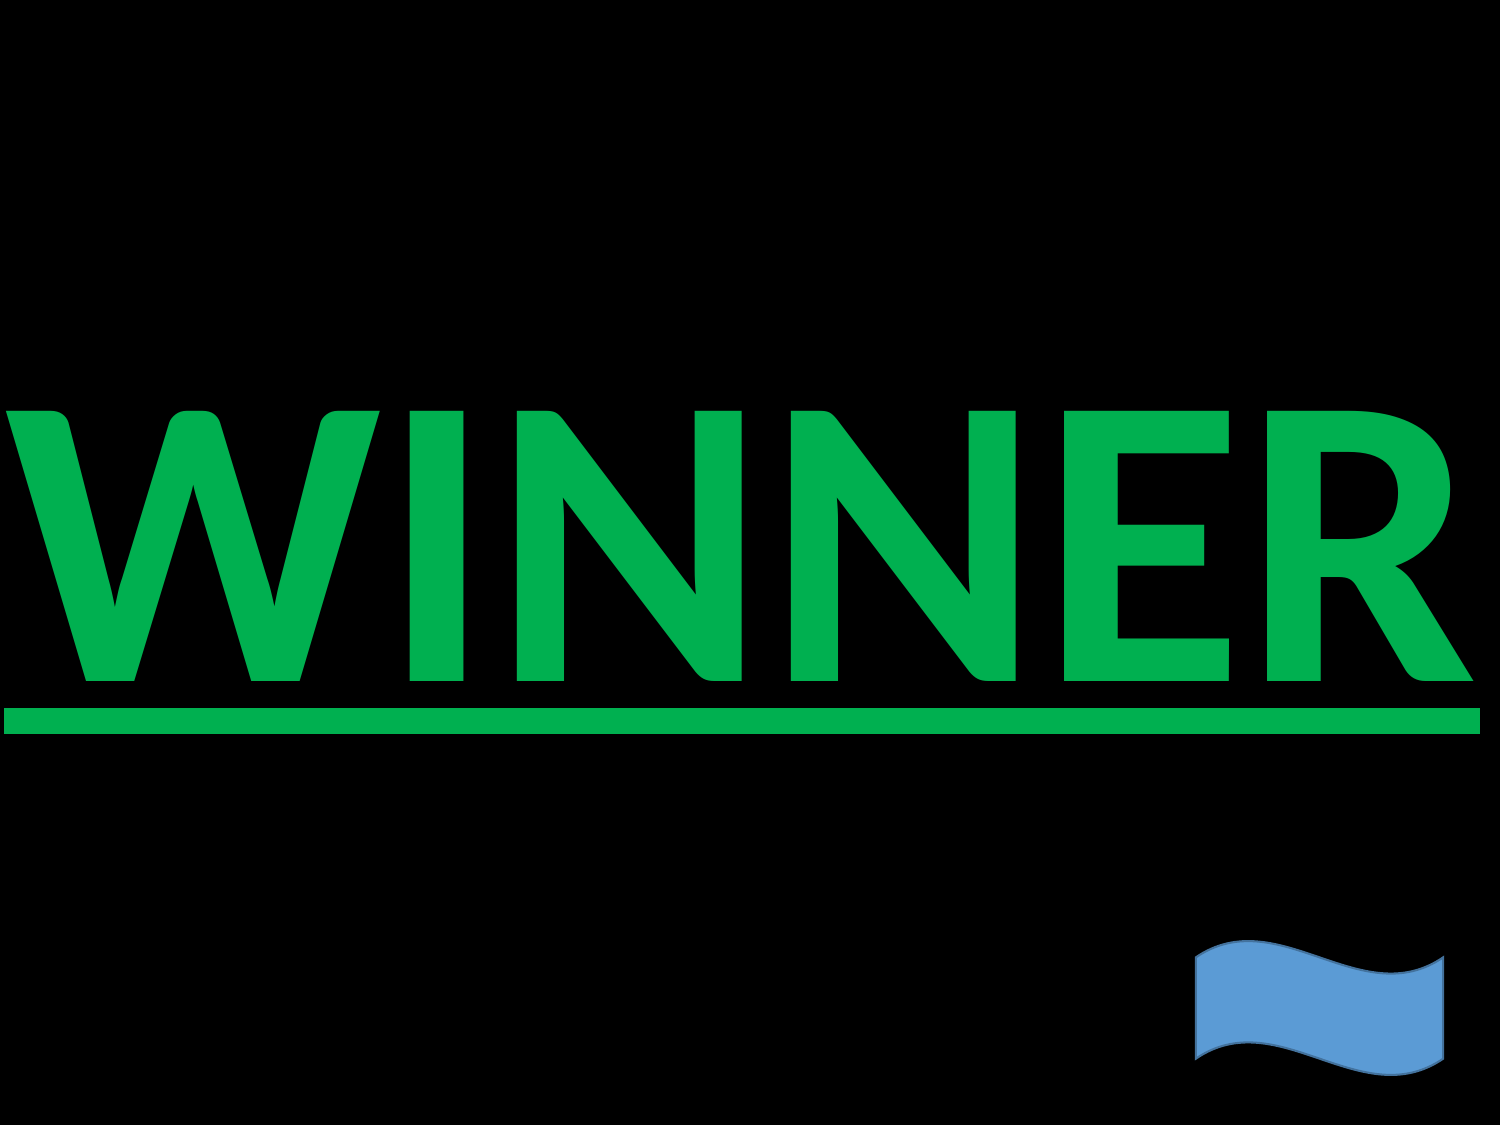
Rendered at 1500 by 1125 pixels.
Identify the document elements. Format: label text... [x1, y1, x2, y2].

text_box [1194, 940, 1445, 1076]
text_box WINNER [0, 257, 1500, 773]
